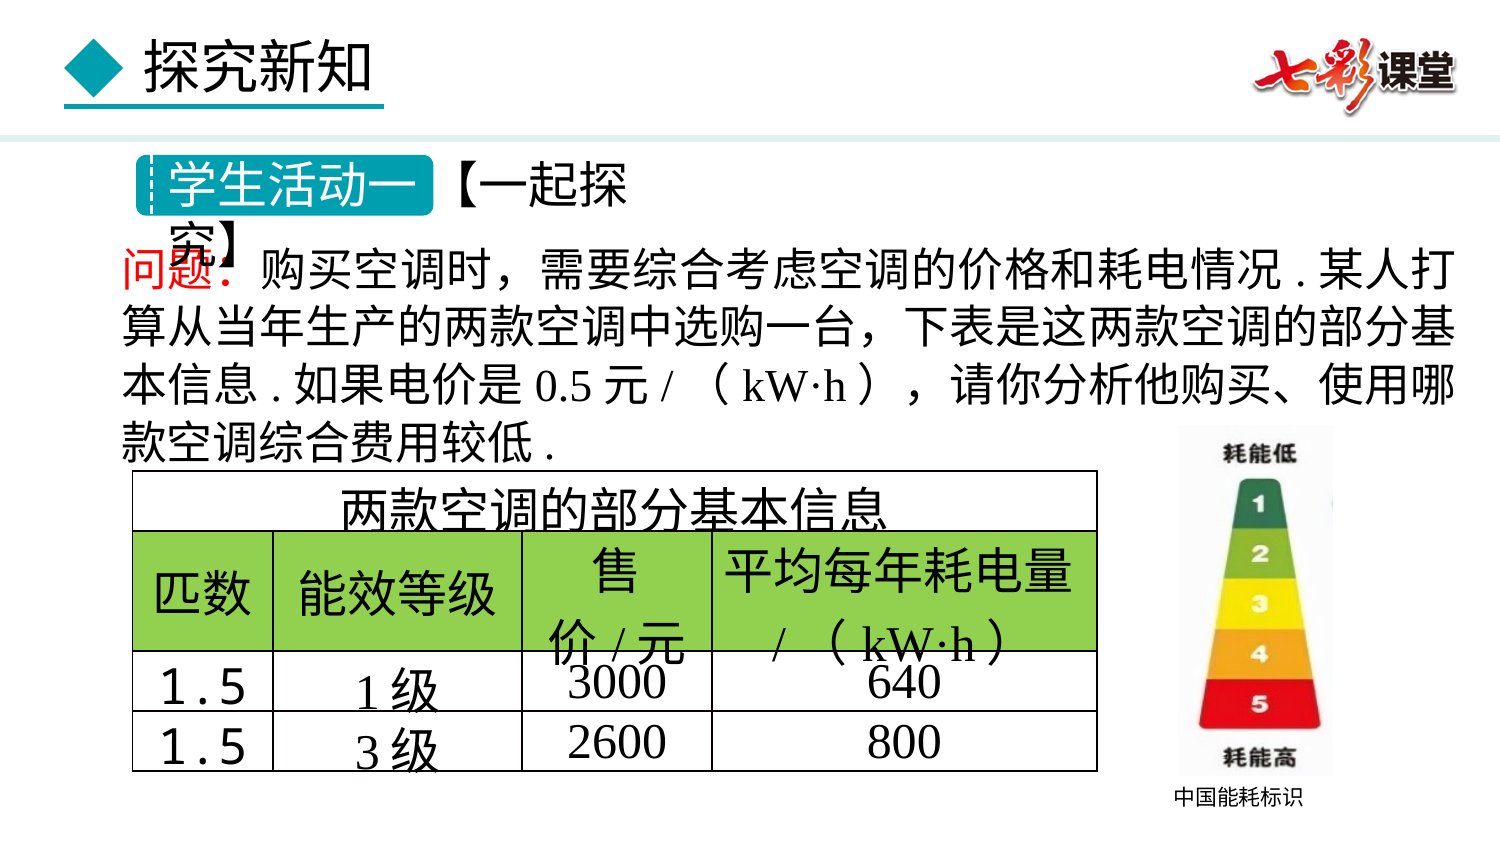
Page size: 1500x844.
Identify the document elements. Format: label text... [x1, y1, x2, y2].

table_cell 3级 [274, 712, 521, 770]
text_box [135, 146, 738, 223]
table_cell 3000 [523, 652, 711, 710]
table_header 两款空调的部分基本信息 [133, 472, 1096, 530]
picture [1249, 32, 1461, 118]
table_cell 1级 [274, 652, 521, 710]
table_cell 1.5 [133, 652, 272, 710]
table_cell 能效等级 [274, 532, 521, 650]
table_cell 2600 [523, 712, 711, 770]
table_cell 640 [713, 652, 1096, 710]
table_cell 匹数 [133, 532, 272, 650]
table_cell 售价/元 [523, 532, 711, 650]
table_cell 800 [713, 712, 1096, 770]
table_cell 1.5 [133, 712, 272, 770]
text_box 问题：购买空调时，需要综合考虑空调的价格和耗电情况.某人打算从当年生产的两款空调中选购一台，下表是这两款空调的部分基本信息.如果电价是0.5元/（kW·h），请你分析他购买、使用哪款空调综合费用较低. [106, 230, 1472, 476]
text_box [1158, 424, 1365, 822]
table_cell 平均每年耗电量/（kW·h） [713, 532, 1096, 650]
